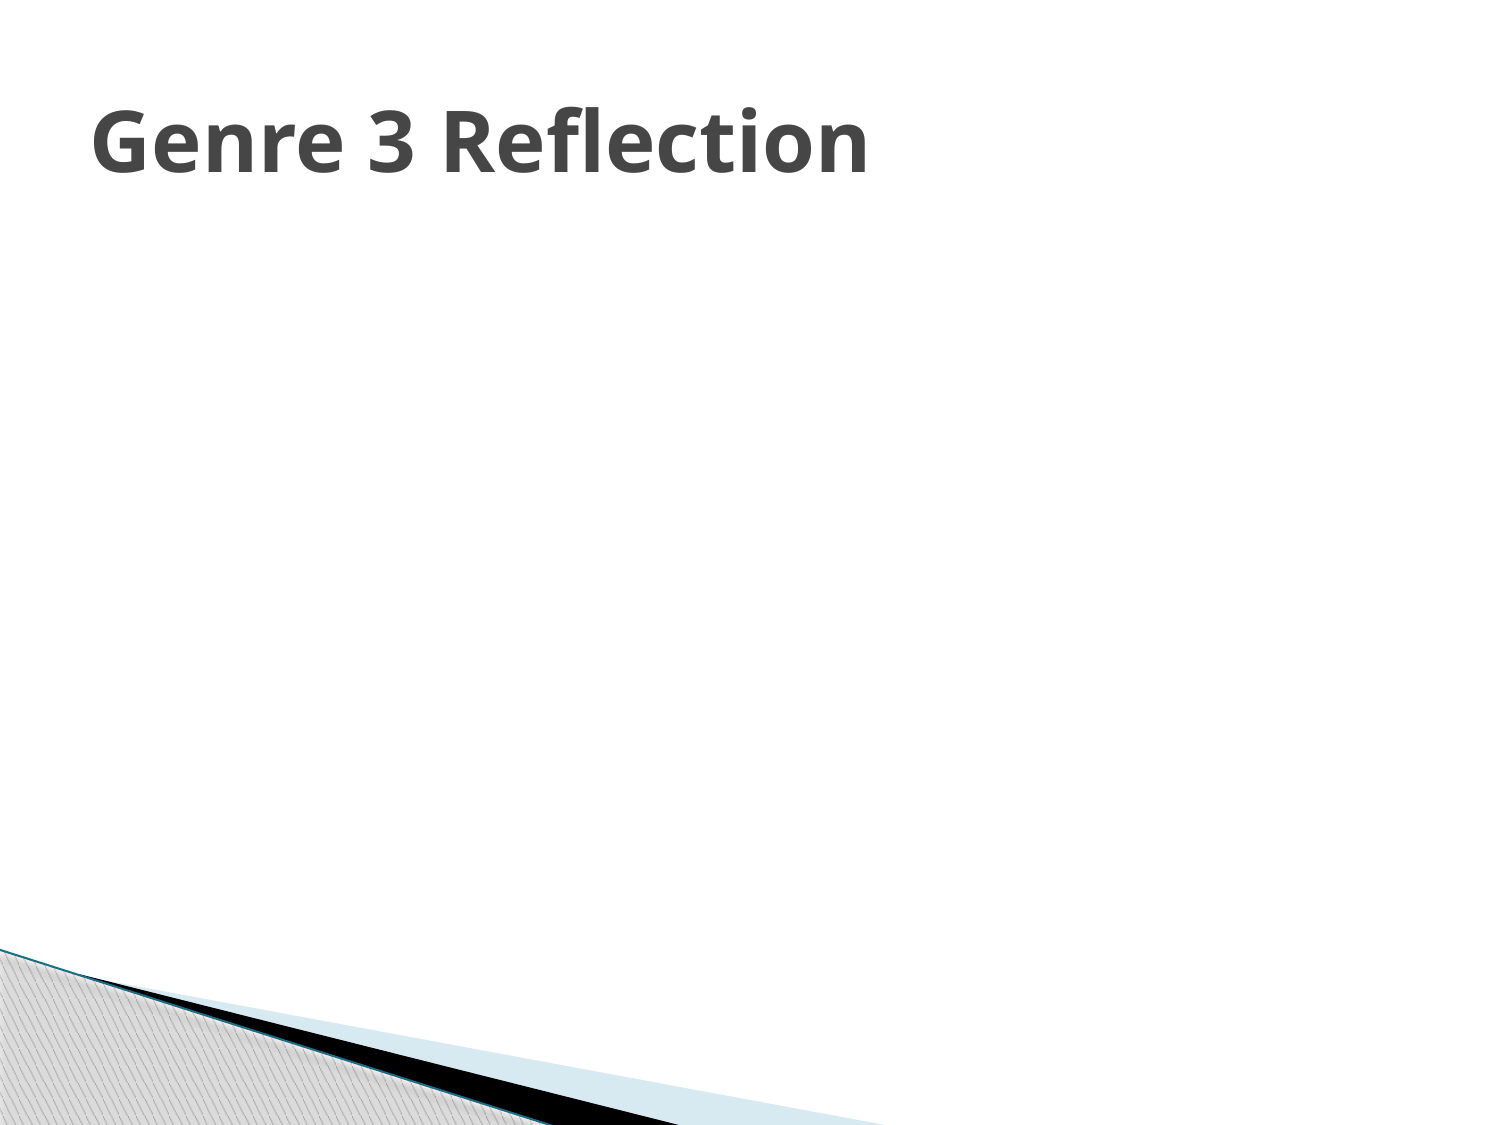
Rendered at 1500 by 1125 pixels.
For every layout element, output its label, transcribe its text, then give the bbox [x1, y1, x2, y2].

title Genre 3 Reflection [75, 45, 1425, 233]
